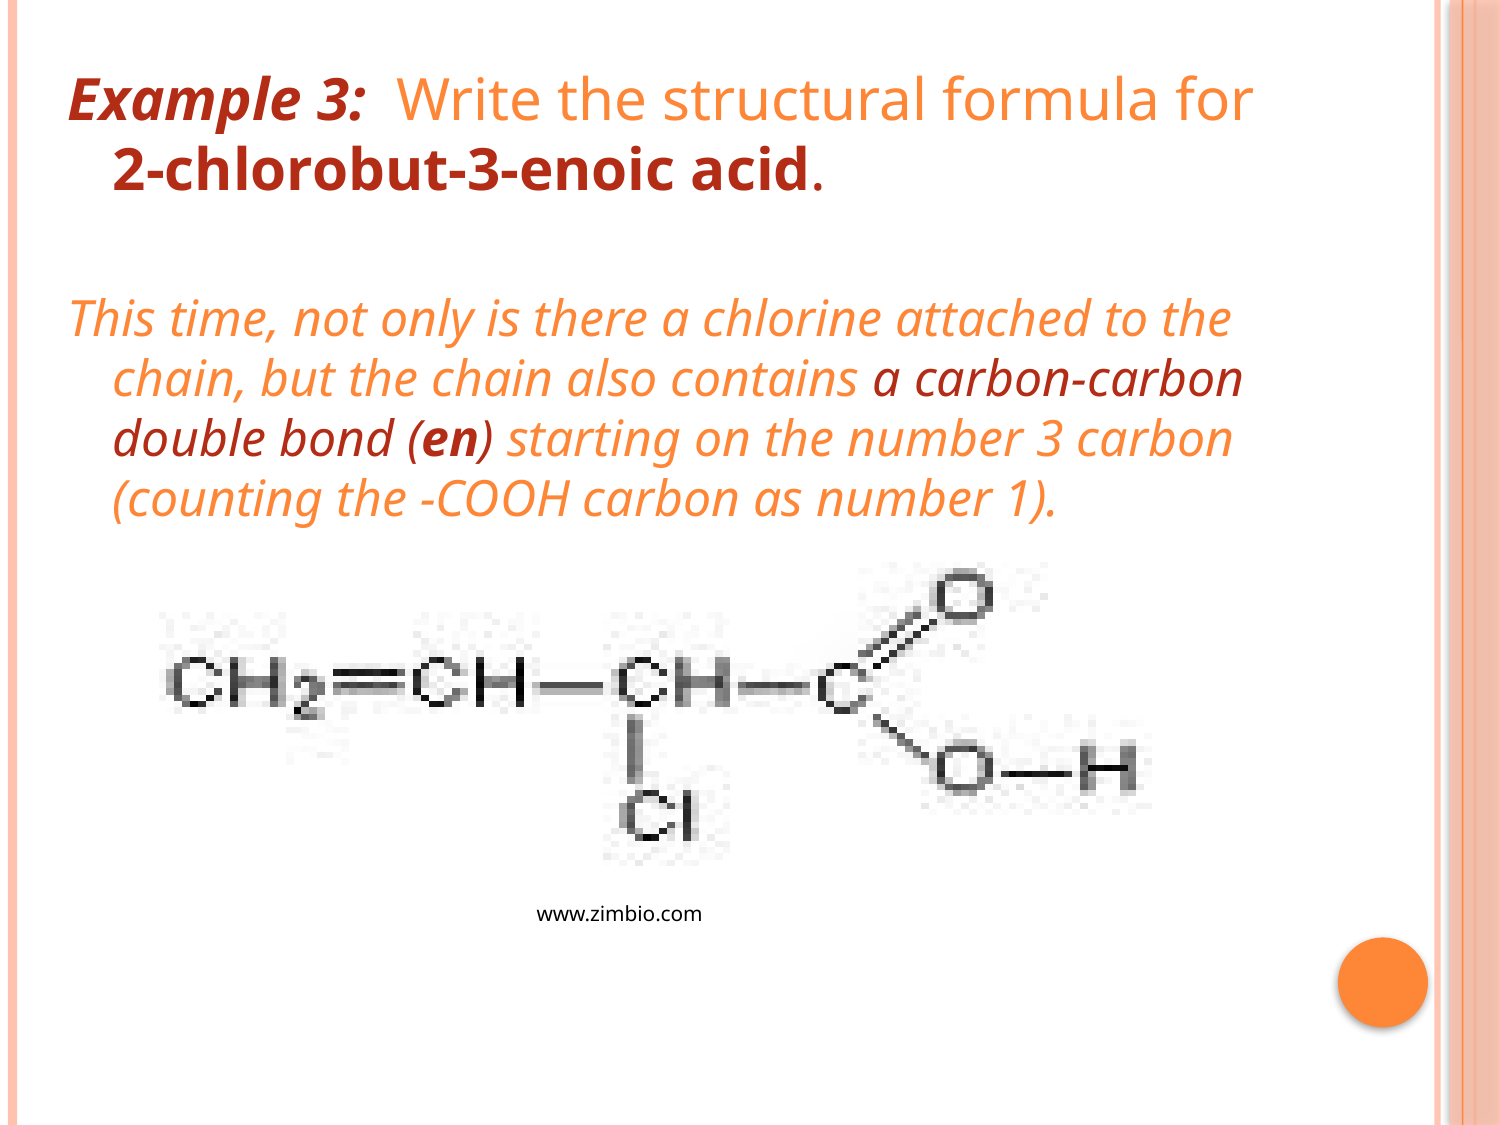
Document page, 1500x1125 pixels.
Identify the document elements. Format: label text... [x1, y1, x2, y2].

list Example 3: Write the structural formula for 2-chlorobut-3-enoic acid. This time, not only is there a chlorine attached to the chain, but the chain also contains a carbon-carbon double bond (en) starting on the number 3 carbon (counting the -COOH carbon as number 1). [53, 54, 1300, 1062]
text_box www.zimbio.com [521, 893, 718, 933]
picture [158, 561, 1153, 873]
